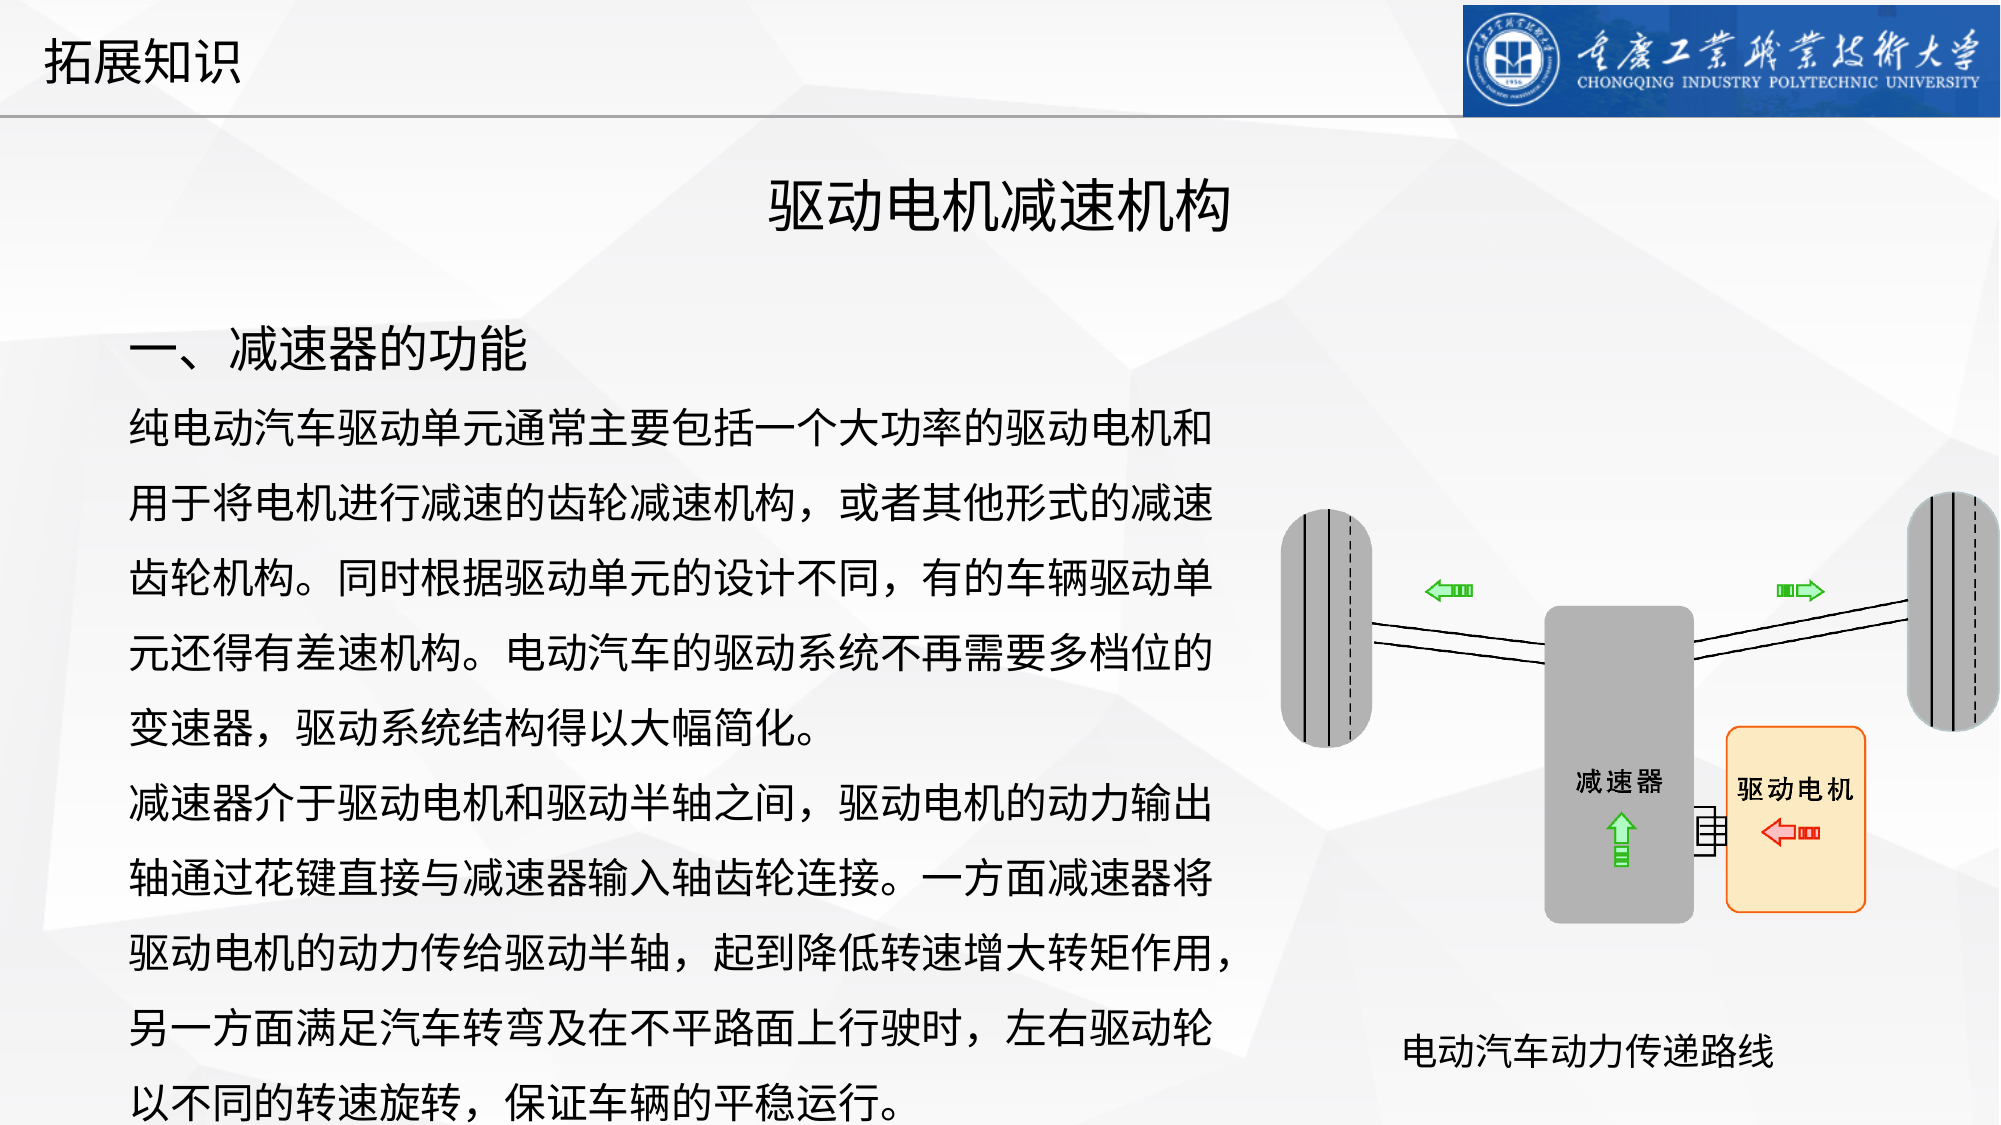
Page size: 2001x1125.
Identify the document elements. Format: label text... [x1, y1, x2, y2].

picture [0, 0, 2001, 117]
text_box 一、减速器的功能 纯电动汽车驱动单元通常主要包括一个大功率的驱动电机和用于将电机进行减速的齿轮减速机构，或者其他形式的减速齿轮机构。同时根据驱动单元的设计不同，有的车辆驱动单元还得有差速机构。电动汽车的驱动系统不再需要多档位的变速器，驱动系统结构得以大幅简化。 减速器介于驱动电机和驱动半轴之间，驱动电机的动力输出轴通过花键直接与减速器输入轴齿轮连接。一方面减速器将驱动电机的动力传给驱动半轴，起到降低转速增大转矩作用，另一方面满足汽车转弯及在不平路面上行驶时，左右驱动轮以不同的转速旋转，保证车辆的平稳运行。 [113, 279, 1247, 1125]
picture [0, 118, 2000, 1125]
text_box 电动汽车动力传递路线 [1385, 1020, 1833, 1081]
text_box 驱动电机减速机构 [433, 161, 1567, 247]
